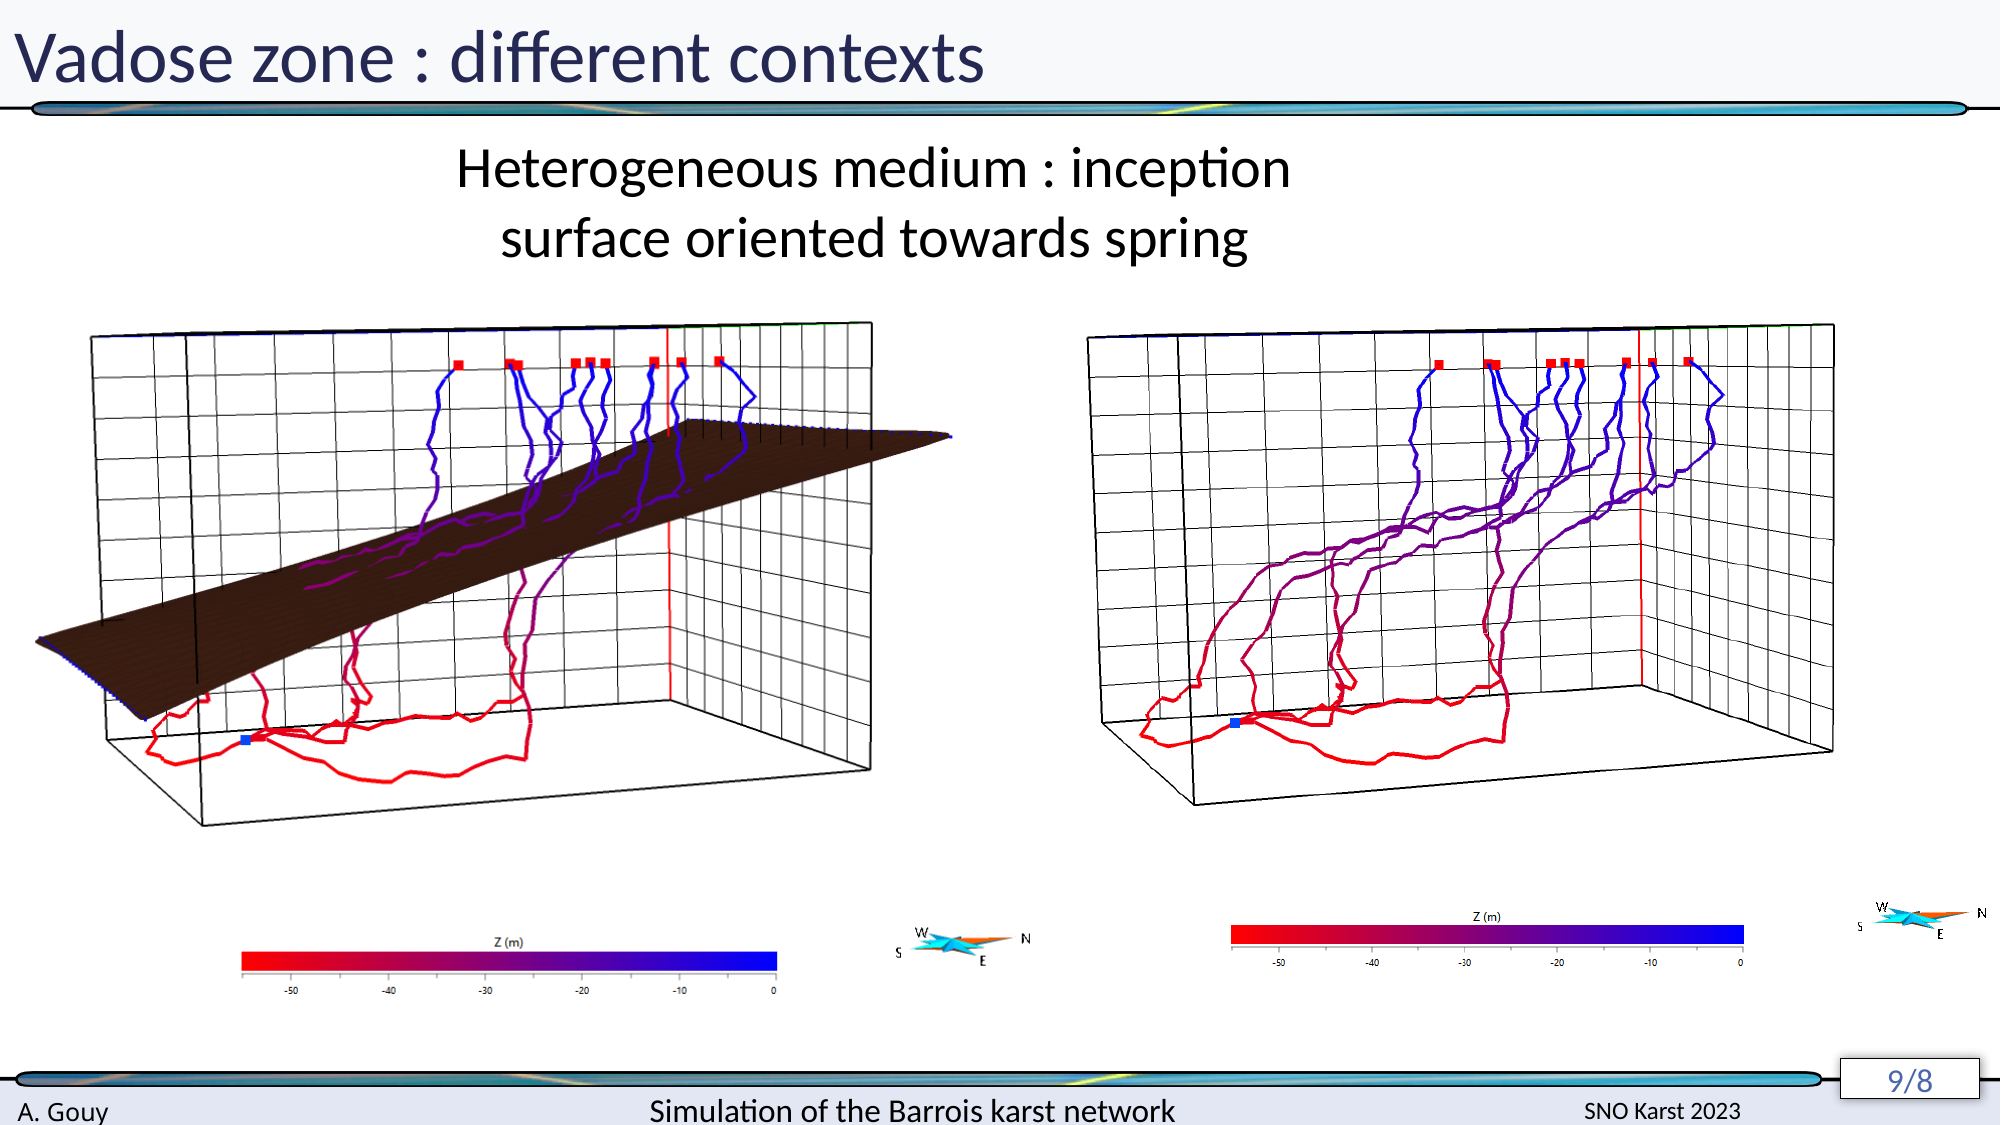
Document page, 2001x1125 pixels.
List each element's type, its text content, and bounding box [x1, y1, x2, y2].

picture [11, 307, 1990, 1005]
picture [15, 1071, 1822, 1087]
title Vadose zone : different contexts [0, 0, 2000, 102]
picture [31, 102, 1969, 116]
text_box Heterogeneous medium : inception surface oriented towards spring [373, 122, 1358, 288]
